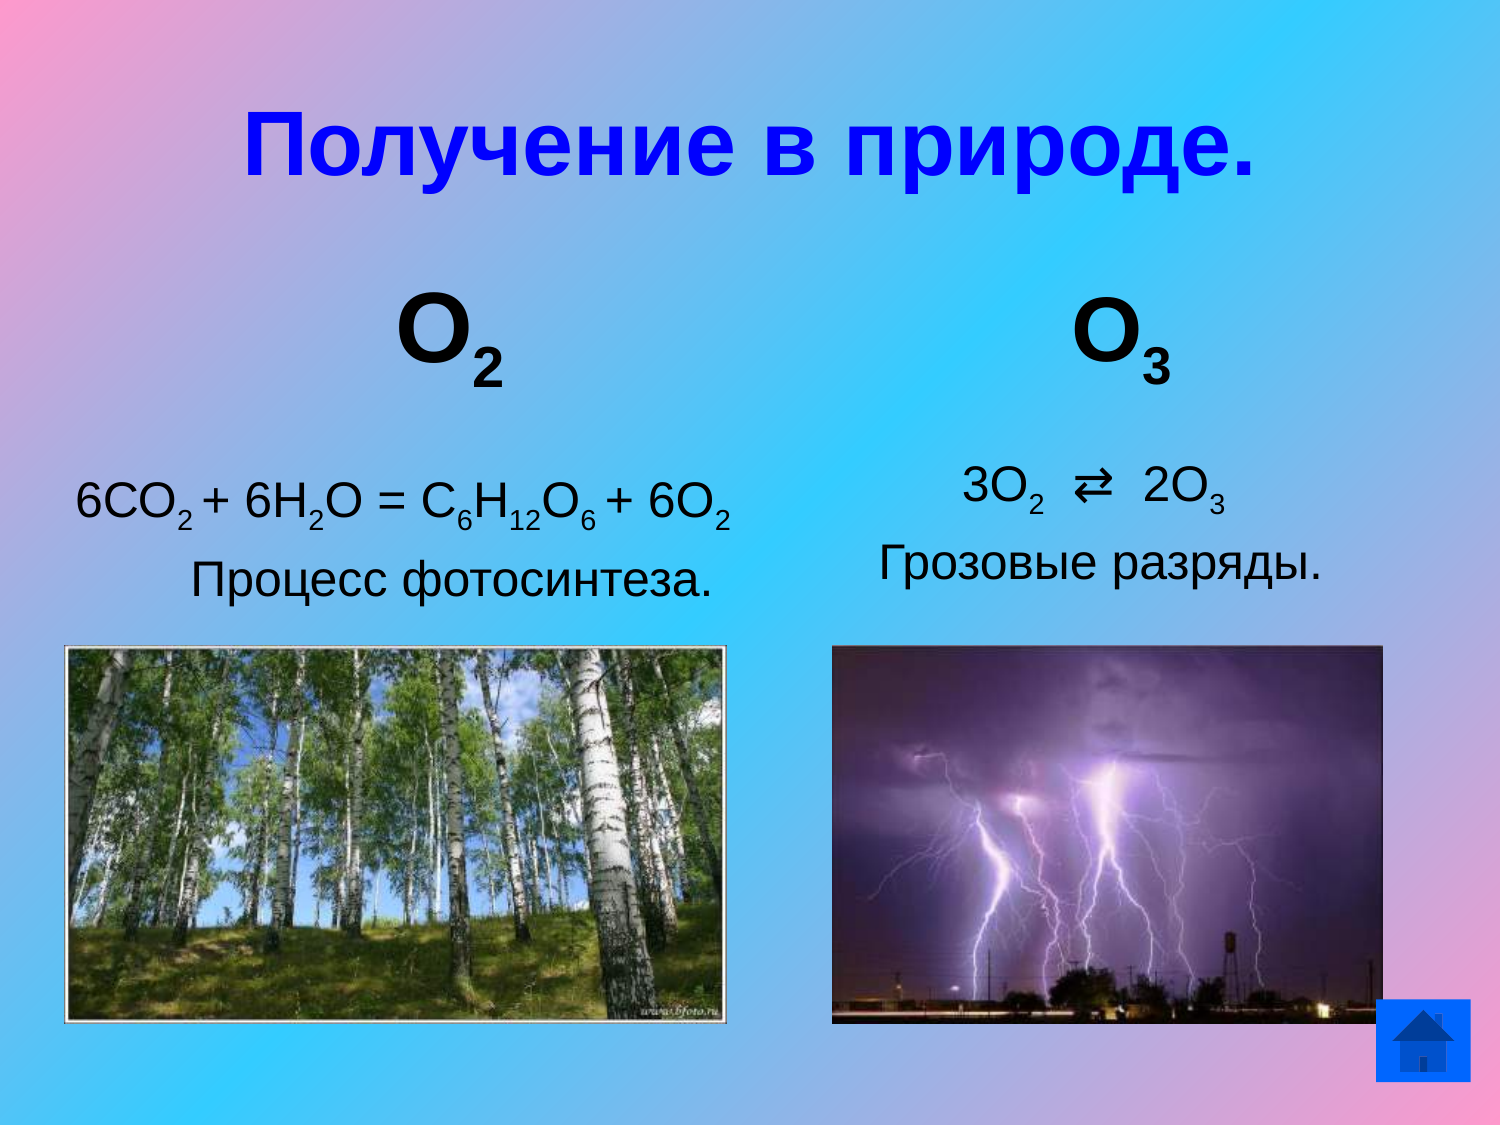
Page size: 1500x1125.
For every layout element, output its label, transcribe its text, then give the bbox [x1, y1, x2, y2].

picture [832, 645, 1383, 1024]
title Получение в природе. [75, 45, 1425, 233]
list О2 6СО2 + 6Н2О = С6Н12О6 + 6О2 Процесс фотосинтеза. [46, 255, 774, 1071]
list О3 3О2 ⇄ 2О3 Грозовые разряды. [762, 262, 1425, 1047]
picture [64, 645, 727, 1024]
text_box [1376, 999, 1471, 1083]
